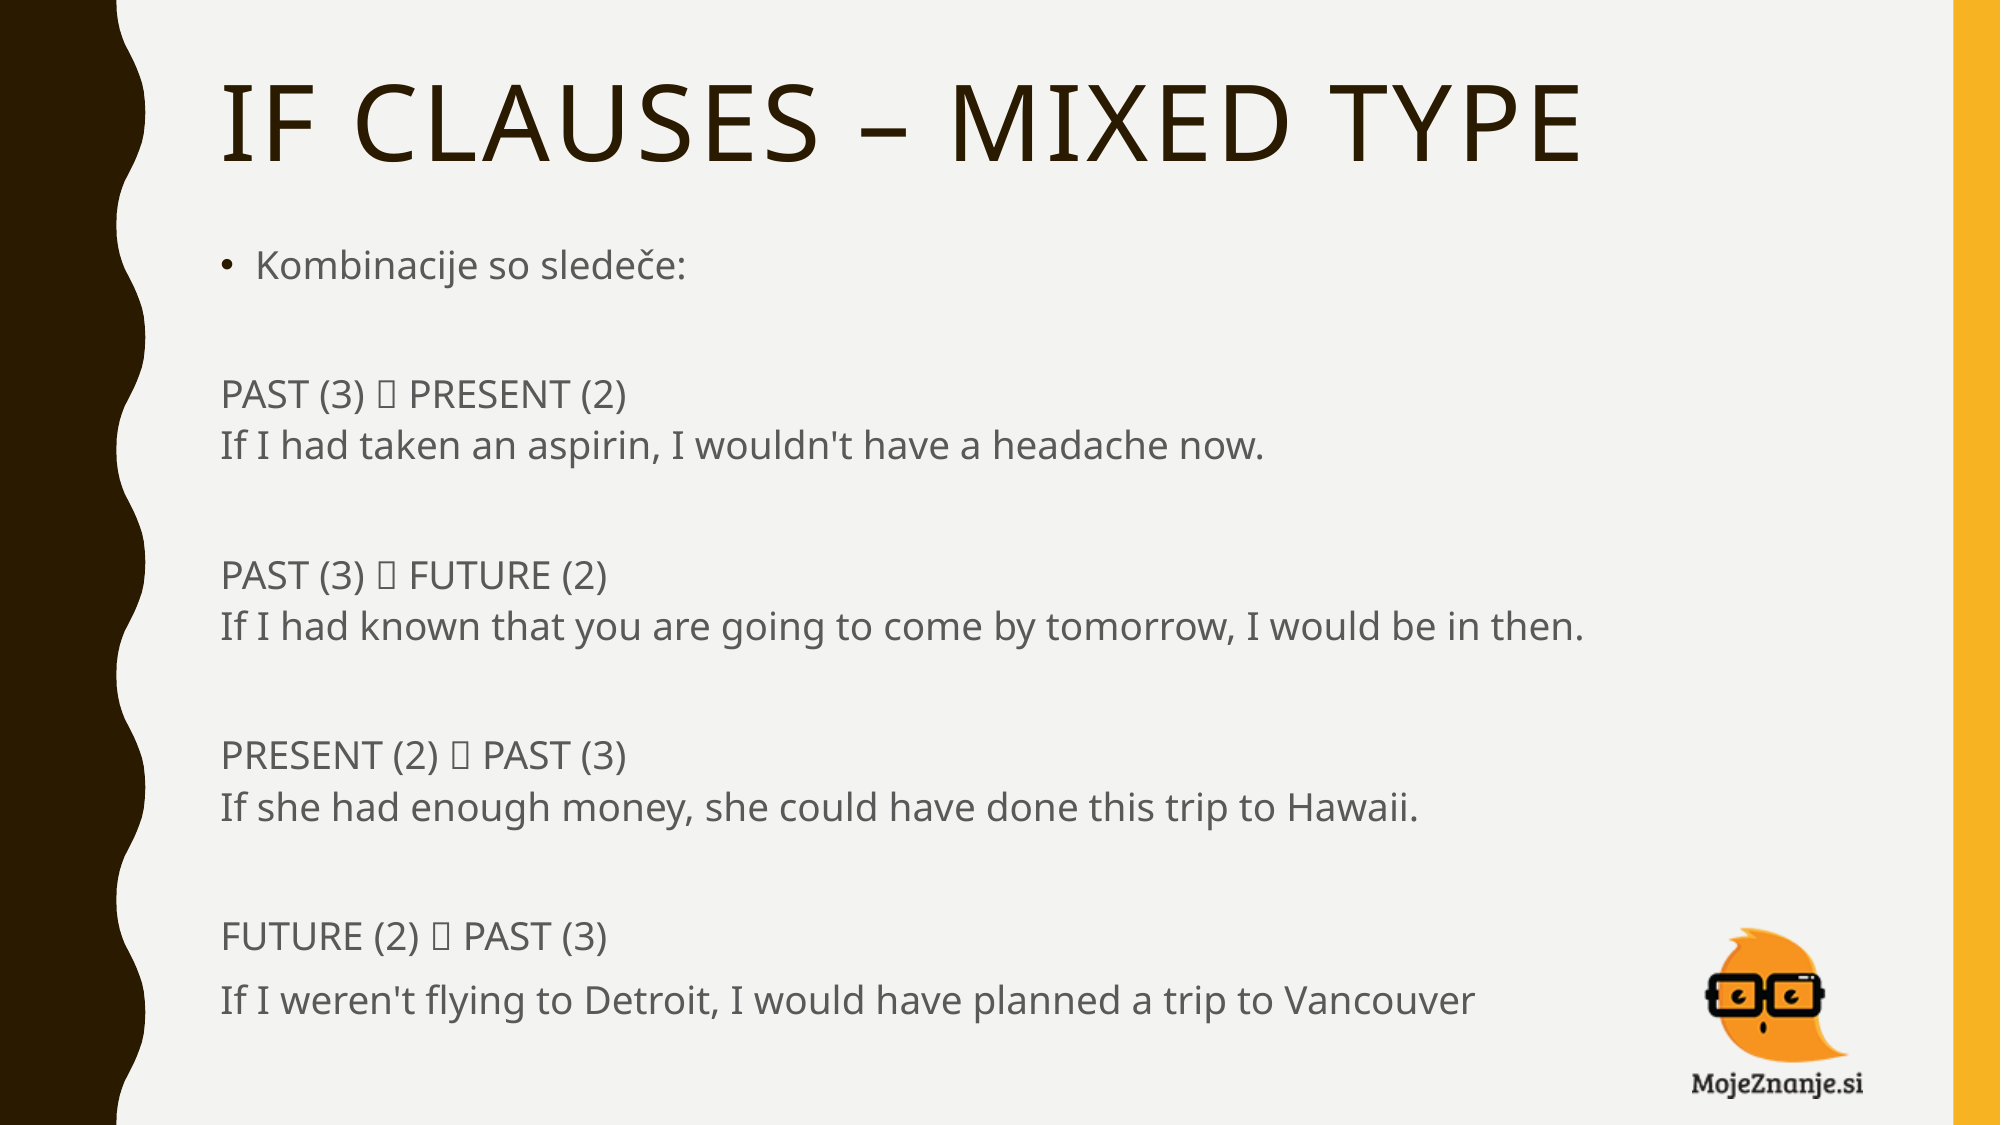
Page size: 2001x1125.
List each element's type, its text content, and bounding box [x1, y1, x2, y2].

title IF CLAUSES – MIXED TYPE [205, 62, 1875, 228]
list Kombinacije so sledeče: PAST (3)  PRESENT (2) If I had taken an aspirin, I wouldn't have a headache now. PAST (3)  FUTURE (2) If I had known that you are going to come by tomorrow, I would be in then. PRESENT (2)  PAST (3) If she had enough money, she could have done this trip to Hawaii. FUTURE (2)  PAST (3) If I weren't flying to Detroit, I would have planned a trip to Vancouver [205, 228, 1875, 1034]
picture [1692, 1034, 1863, 1099]
